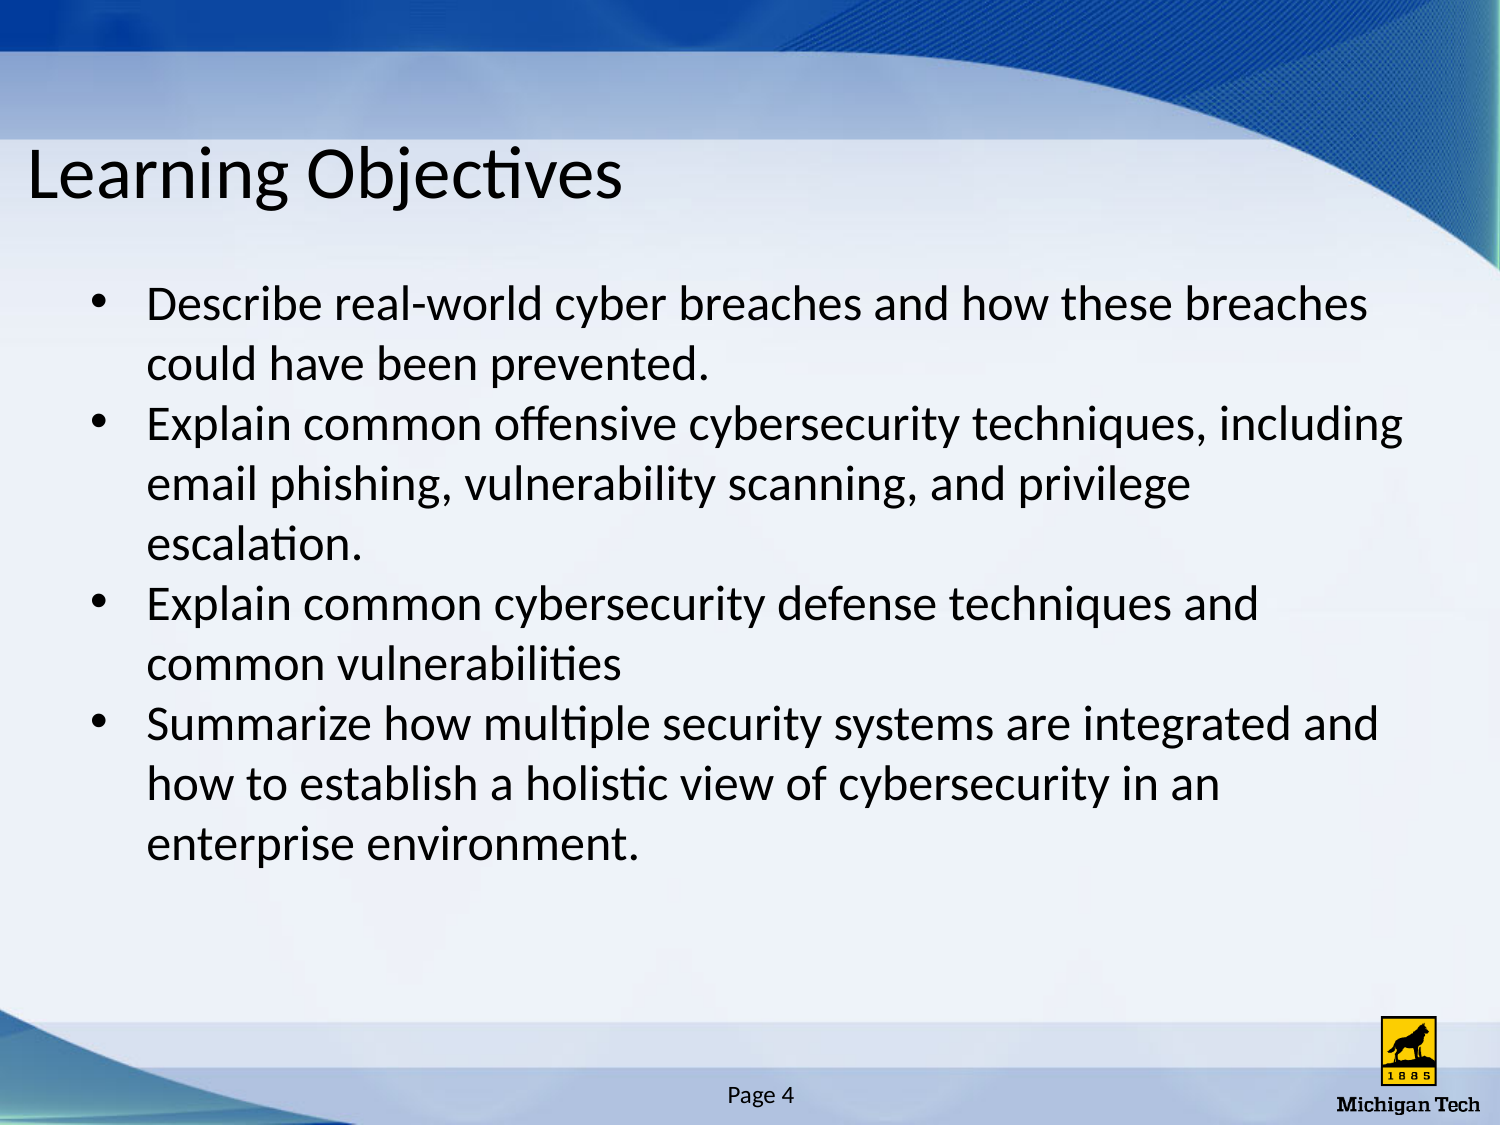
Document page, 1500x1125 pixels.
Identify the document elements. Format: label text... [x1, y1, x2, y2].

picture [0, 0, 1500, 1125]
title Learning Objectives [12, 75, 1263, 263]
list Describe real-world cyber breaches and how these breaches could have been prevented. Explain common offensive cybersecurity techniques, including email phishing, vulnerability scanning, and privilege escalation. Explain common cybersecurity defense techniques and common vulnerabilities Summarize how multiple security systems are integrated and how to establish a holistic view of cybersecurity in an enterprise environment. [75, 262, 1425, 1063]
